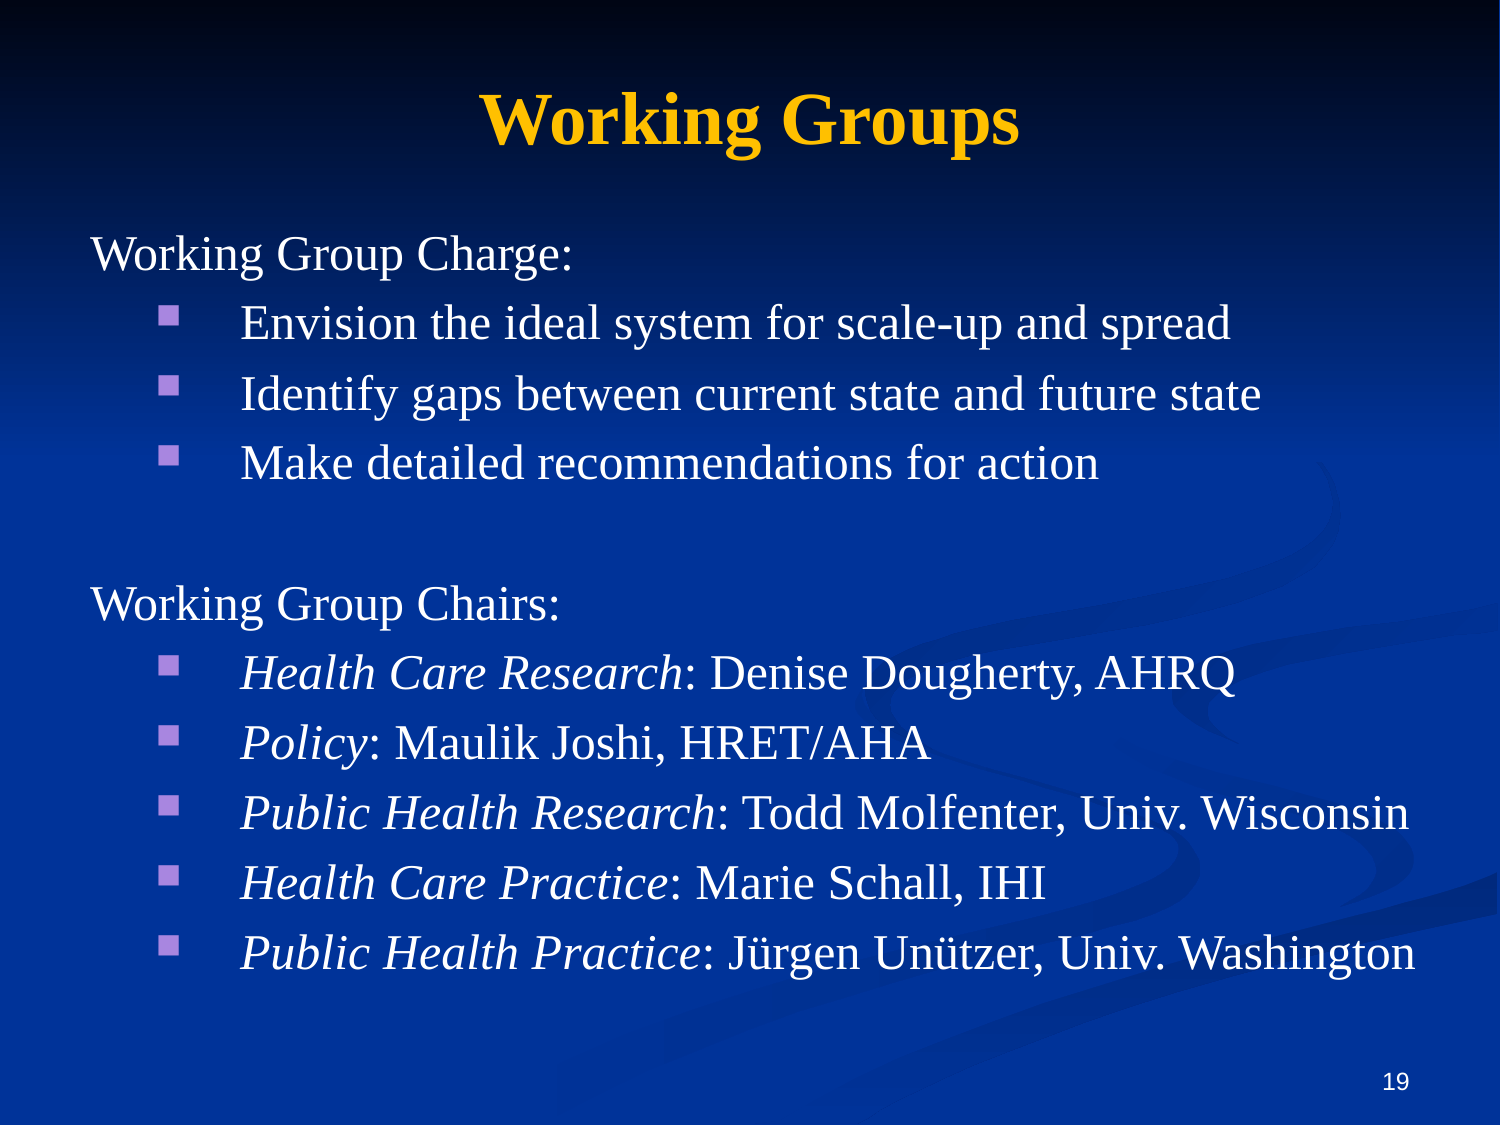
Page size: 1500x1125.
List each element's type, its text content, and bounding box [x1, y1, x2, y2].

title Working Groups [74, 37, 1426, 193]
list Working Group Charge: Envision the ideal system for scale-up and spread Identify gaps between current state and future state Make detailed recommendations for action Working Group Chairs: Health Care Research: Denise Dougherty, AHRQ Policy: Maulik Joshi, HRET/AHA Public Health Research: Todd Molfenter, Univ. Wisconsin Health Care Practice: Marie Schall, IHI Public Health Practice: Jürgen Unützer, Univ. Washington [74, 212, 1438, 1051]
slide_number 19 [1074, 1024, 1426, 1104]
